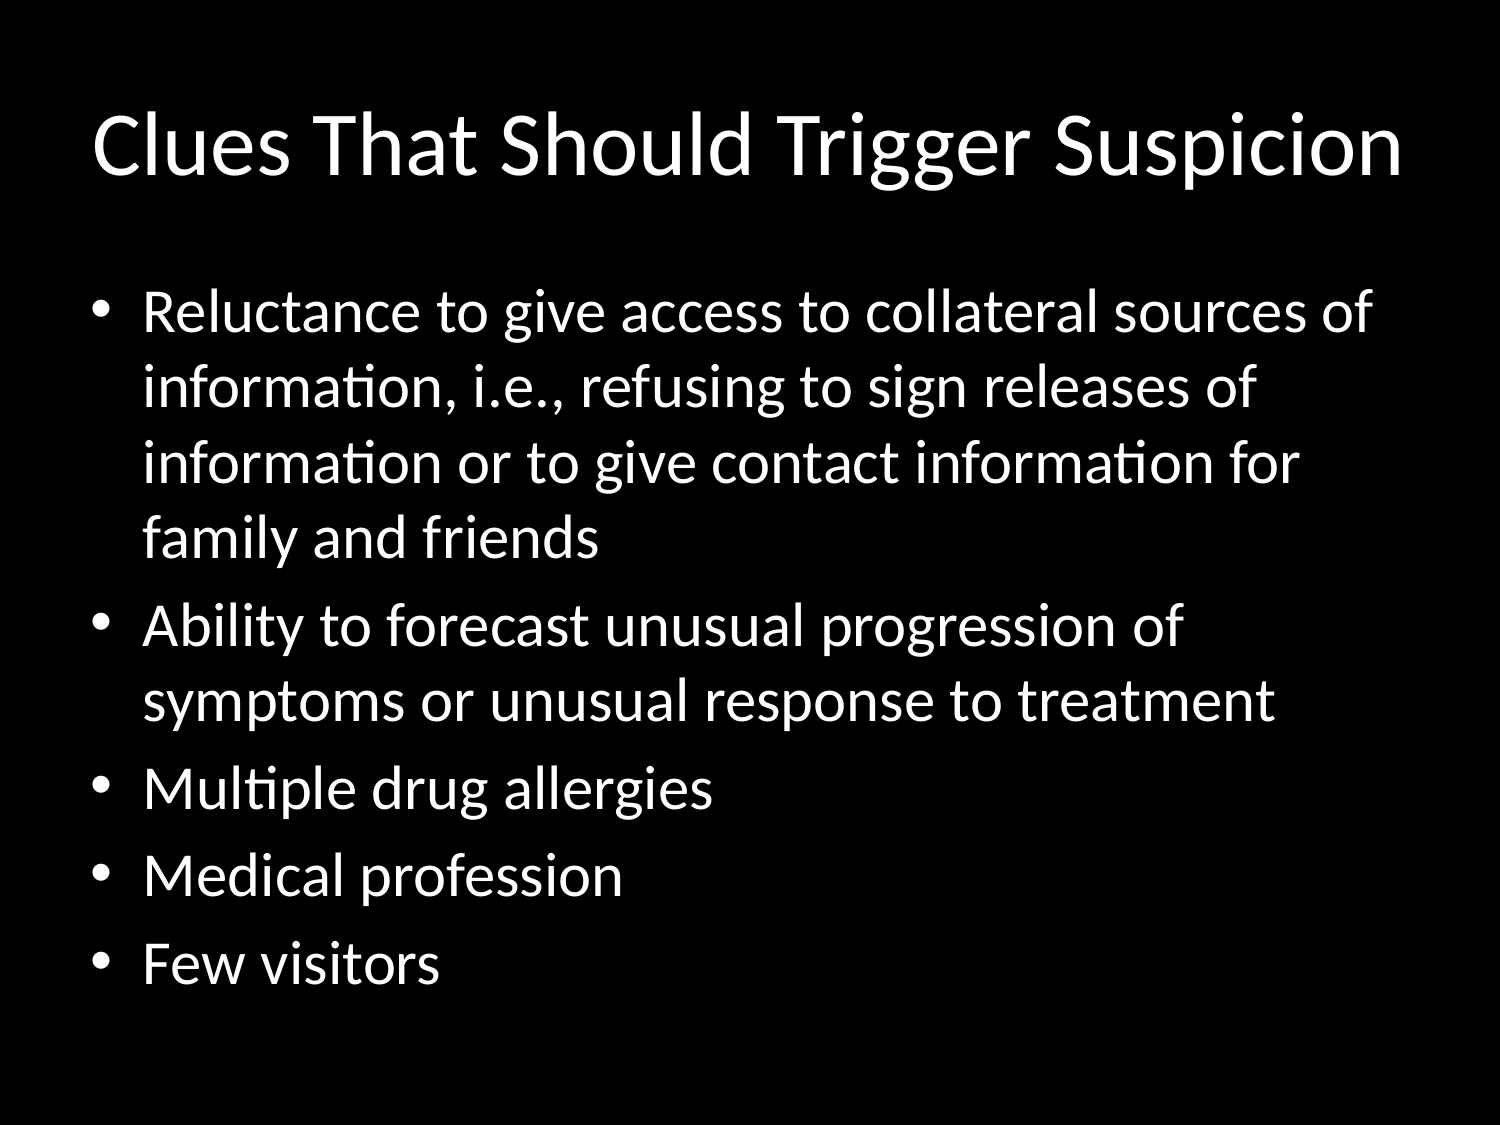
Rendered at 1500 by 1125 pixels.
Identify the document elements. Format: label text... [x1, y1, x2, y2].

list Reluctance to give access to collateral sources of information, i.e., refusing to sign releases of information or to give contact information for family and friends Ability to forecast unusual progression of symptoms or unusual response to treatment Multiple drug allergies Medical profession Few visitors [75, 262, 1425, 1005]
title Clues That Should Trigger Suspicion [75, 45, 1425, 233]
